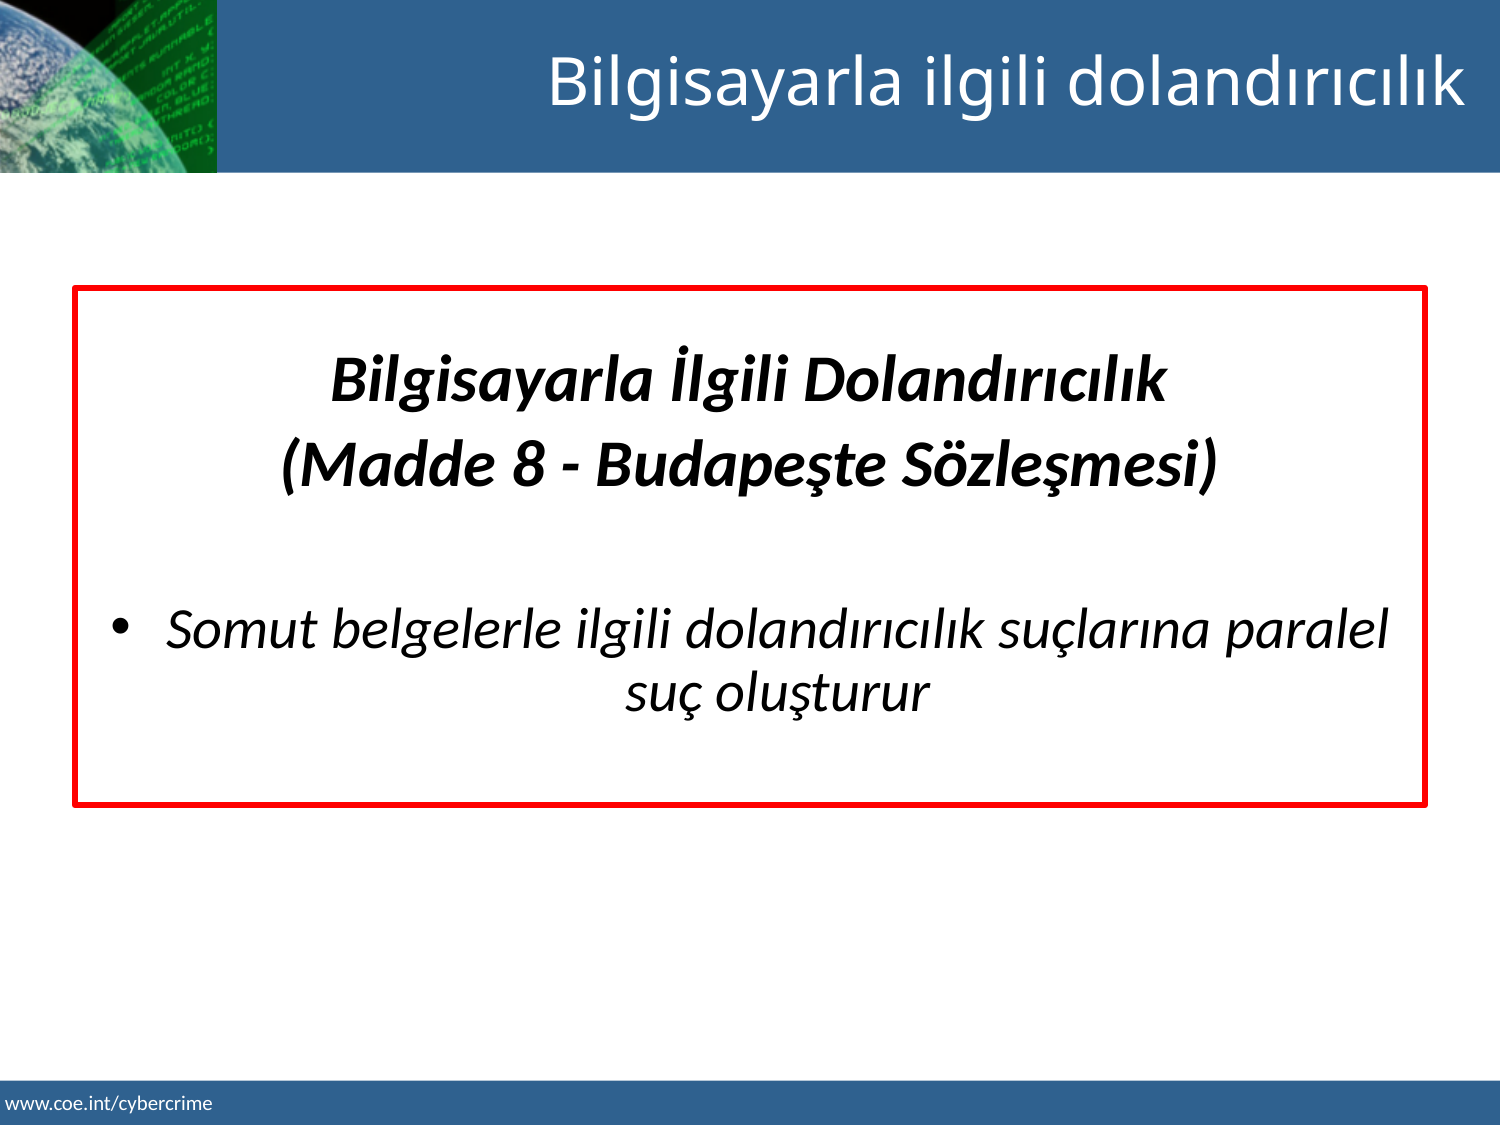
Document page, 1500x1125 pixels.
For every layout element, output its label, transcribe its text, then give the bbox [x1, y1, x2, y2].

picture [0, 0, 217, 173]
text_box Bilgisayarla İlgili Dolandırıcılık (Madde 8 - Budapeşte Sözleşmesi) Somut belgelerle ilgili dolandırıcılık suçlarına paralel suç oluşturur [74, 287, 1425, 806]
text_box Bilgisayarla ilgili dolandırıcılık [230, 31, 1483, 126]
